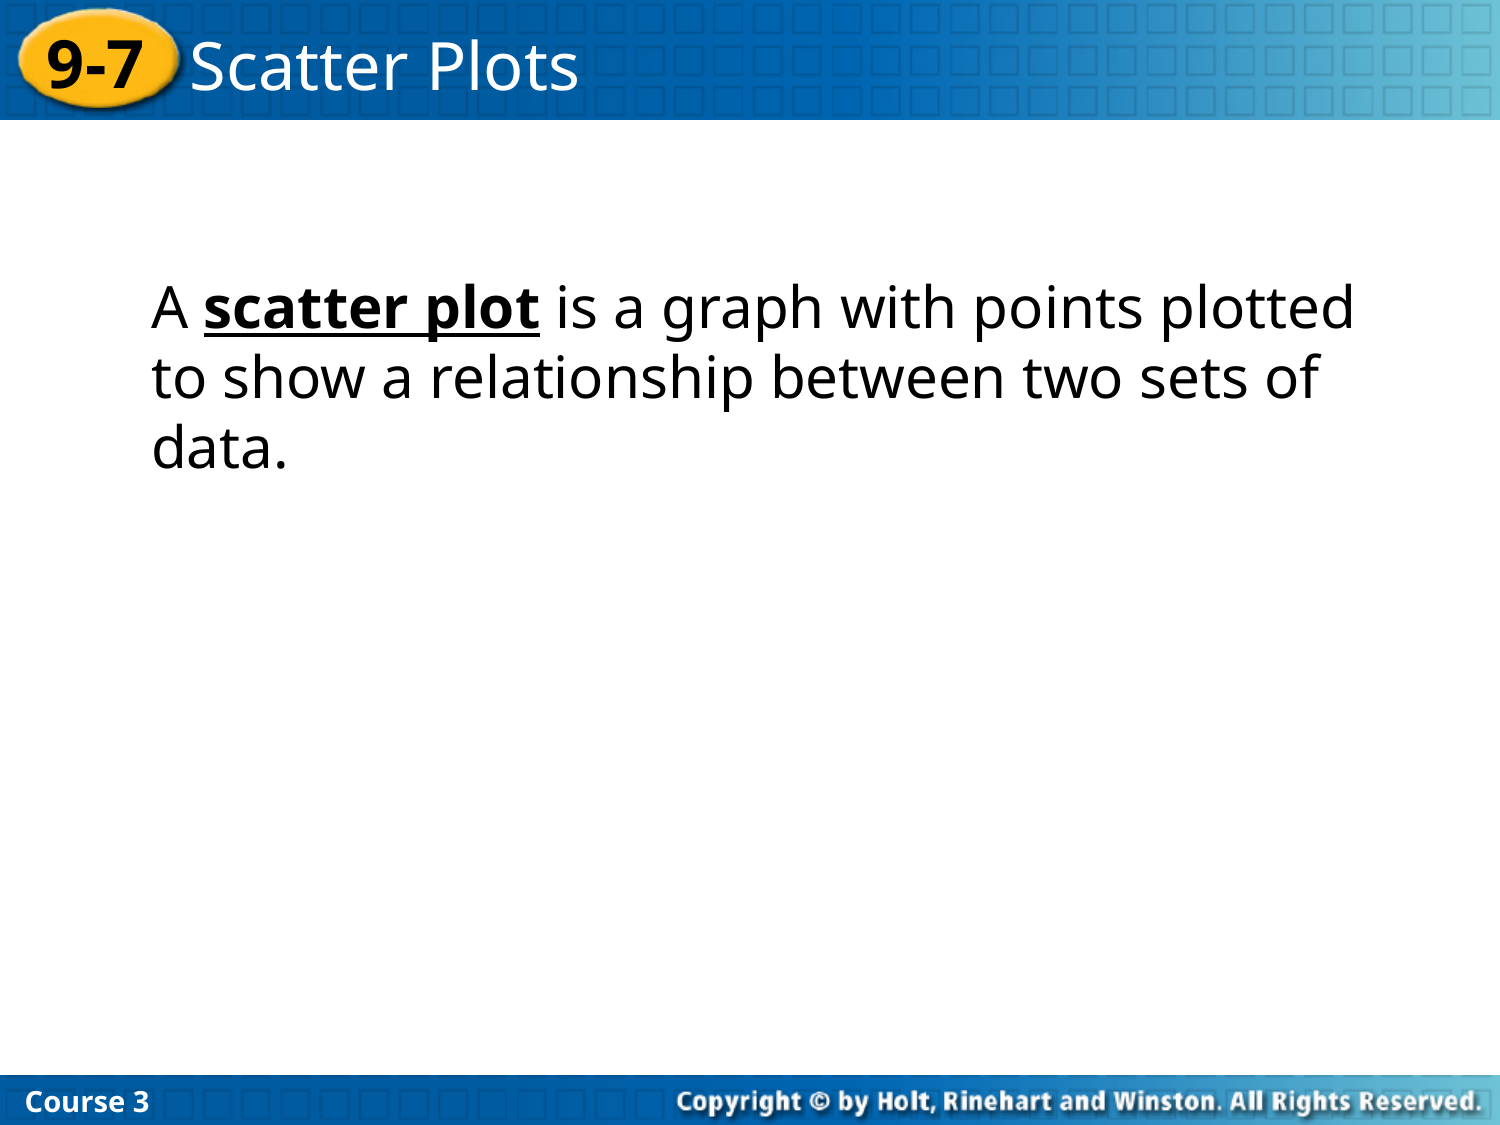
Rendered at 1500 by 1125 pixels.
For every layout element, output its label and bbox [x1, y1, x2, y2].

text_box [0, 0, 1500, 1125]
